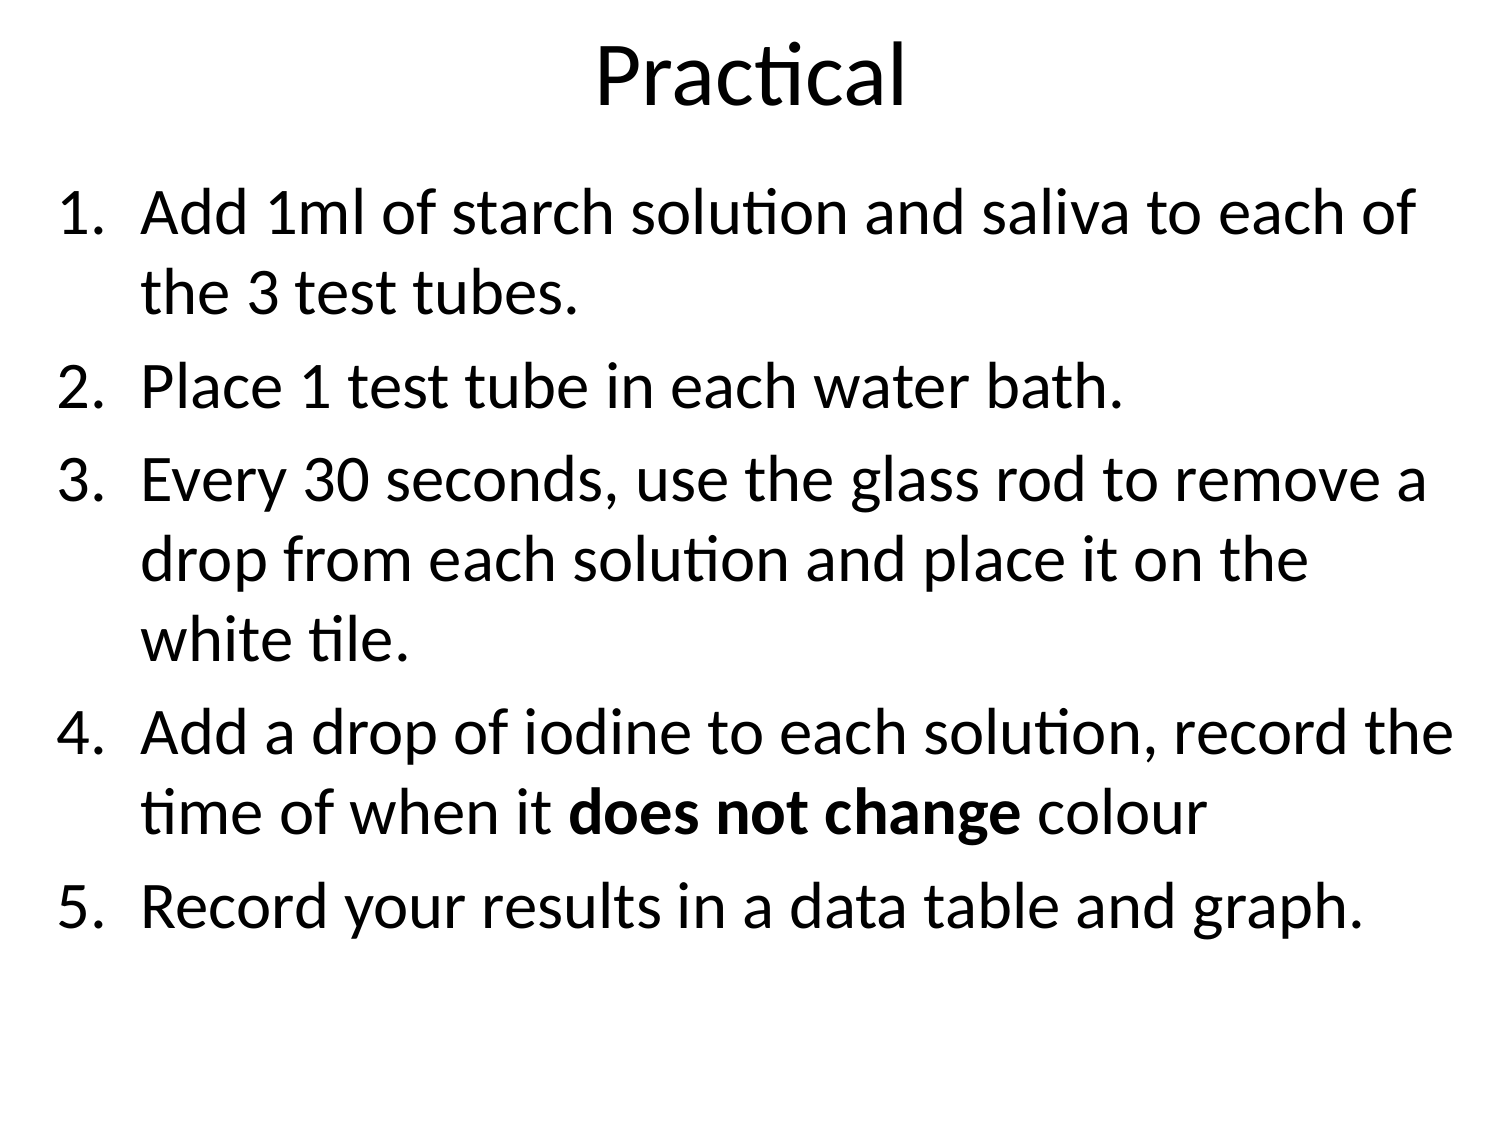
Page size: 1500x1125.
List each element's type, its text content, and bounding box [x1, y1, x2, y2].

list Add 1ml of starch solution and saliva to each of the 3 test tubes. Place 1 test tube in each water bath. Every 30 seconds, use the glass rod to remove a drop from each solution and place it on the white tile. Add a drop of iodine to each solution, record the time of when it does not change colour Record your results in a data table and graph. [41, 160, 1483, 1106]
title Practical [76, 5, 1427, 133]
